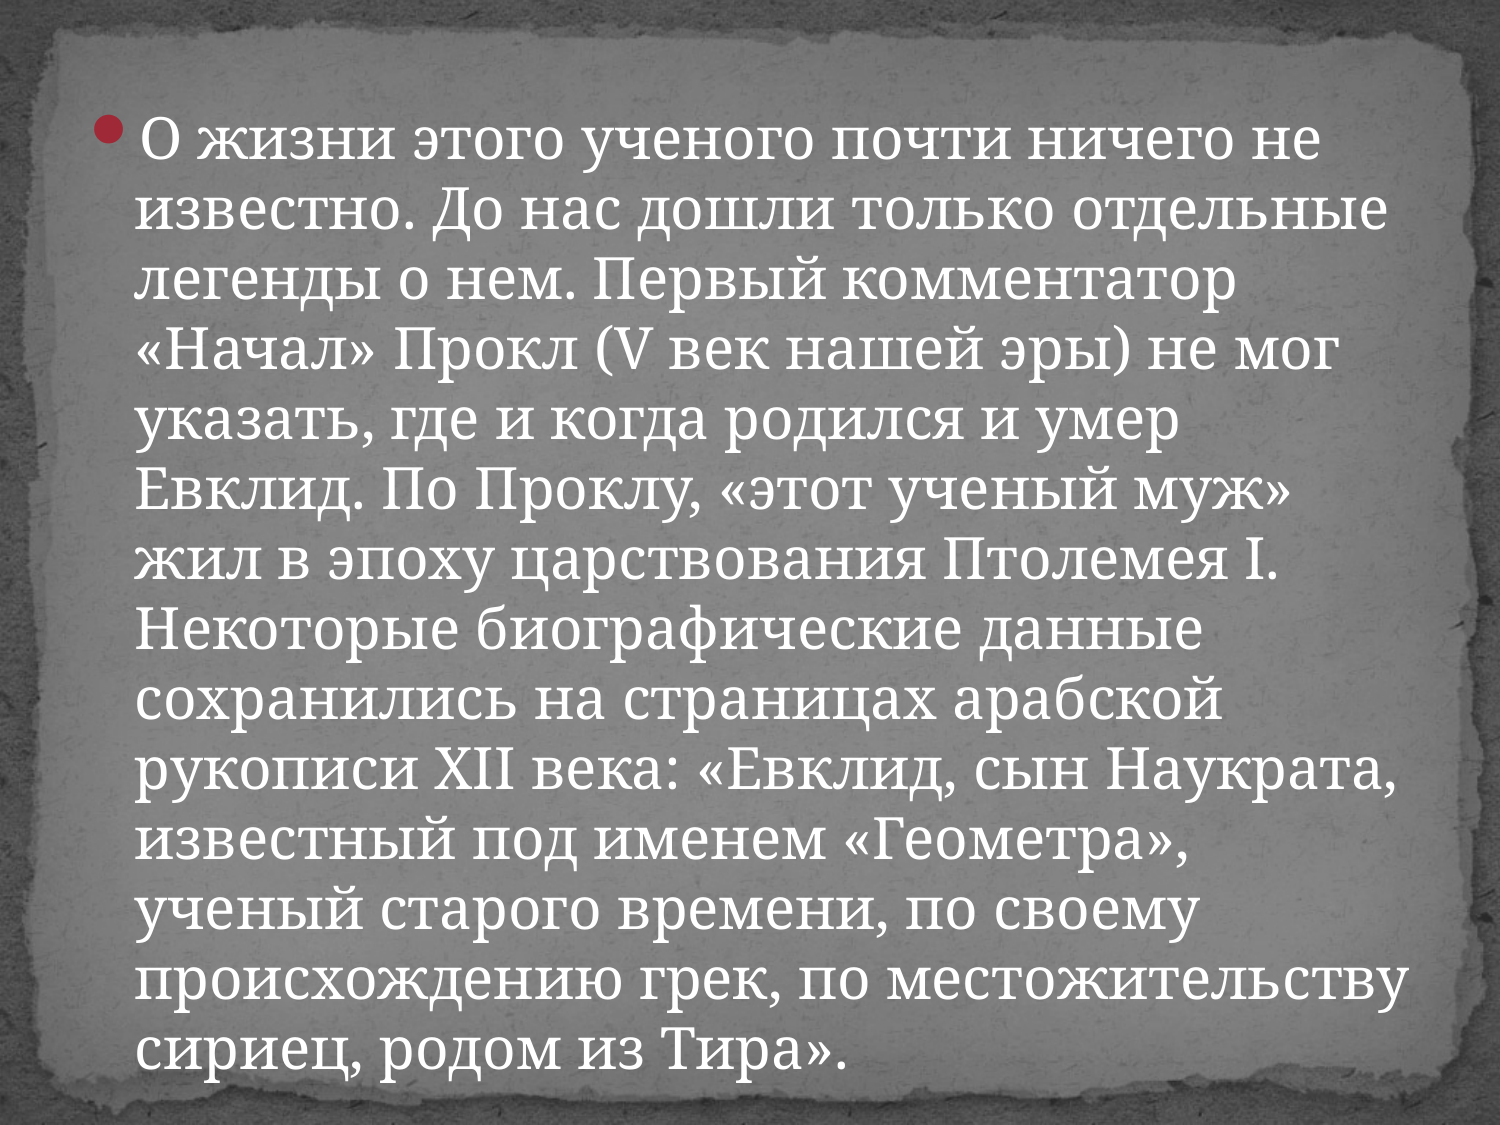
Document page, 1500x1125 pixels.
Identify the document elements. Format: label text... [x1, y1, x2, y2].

list О жизни этого ученого почти ничего не известно. До нас дошли только отдельные легенды о нем. Первый комментатор «Начал» Прокл (V век нашей эры) не мог указать, где и когда родился и умер Евклид. По Проклу, «этот ученый муж» жил в эпоху царствования Птолемея I. Некоторые биографические данные сохранились на страницах арабской рукописи XII века: «Евклид, сын Наукрата, известный под именем «Геометра», ученый старого времени, по своему происхождению грек, по местожительству сириец, родом из Тира». [74, 93, 1426, 1001]
